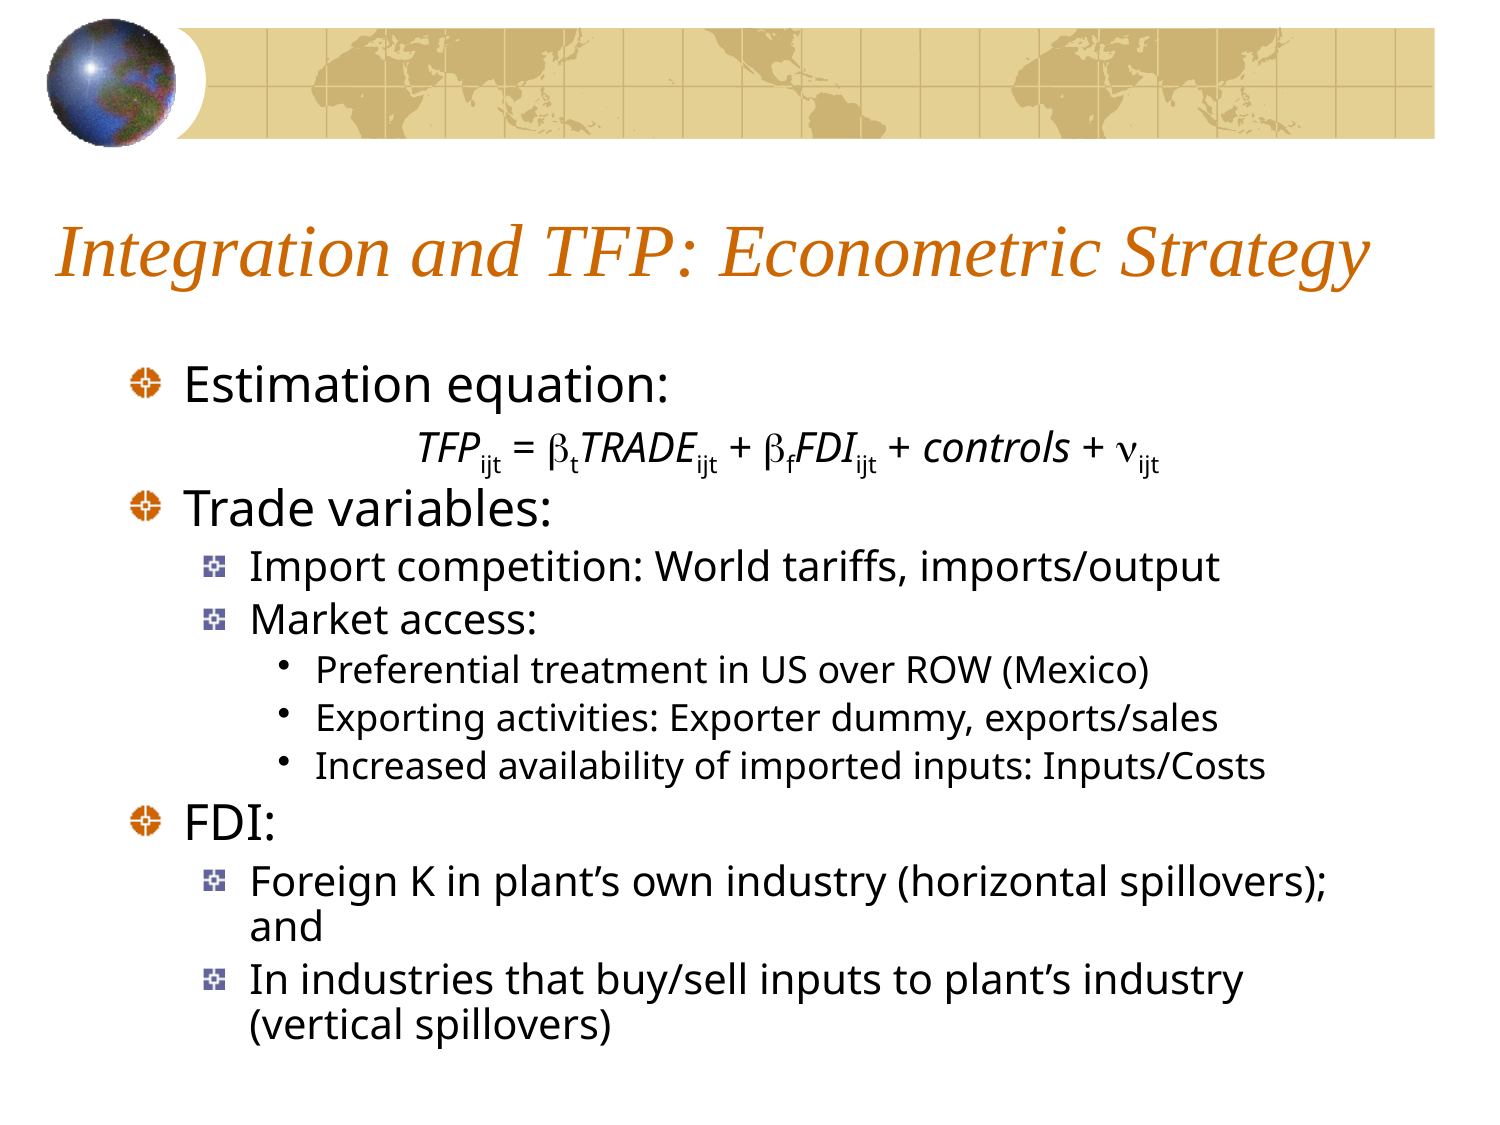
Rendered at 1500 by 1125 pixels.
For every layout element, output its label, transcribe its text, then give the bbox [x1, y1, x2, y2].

picture [127, 366, 163, 402]
picture [202, 554, 225, 577]
picture [202, 868, 225, 891]
title Integration and TFP: Econometric Strategy [40, 152, 1438, 341]
picture [202, 607, 225, 630]
picture [202, 967, 225, 990]
picture [127, 804, 163, 840]
picture [127, 489, 163, 525]
picture [42, 14, 190, 151]
list Estimation equation: TFPijt = tTRADEijt + fFDIijt + controls + ijt Trade variables: Import competition: World tariffs, imports/output Market access: Preferential treatment in US over ROW (Mexico) Exporting activities: Exporter dummy, exports/sales Increased availability of imported inputs: Inputs/Costs FDI: Foreign K in plant’s own industry (horizontal spillovers); and In industries that buy/sell inputs to plant’s industry (vertical spillovers) [112, 352, 1388, 1028]
